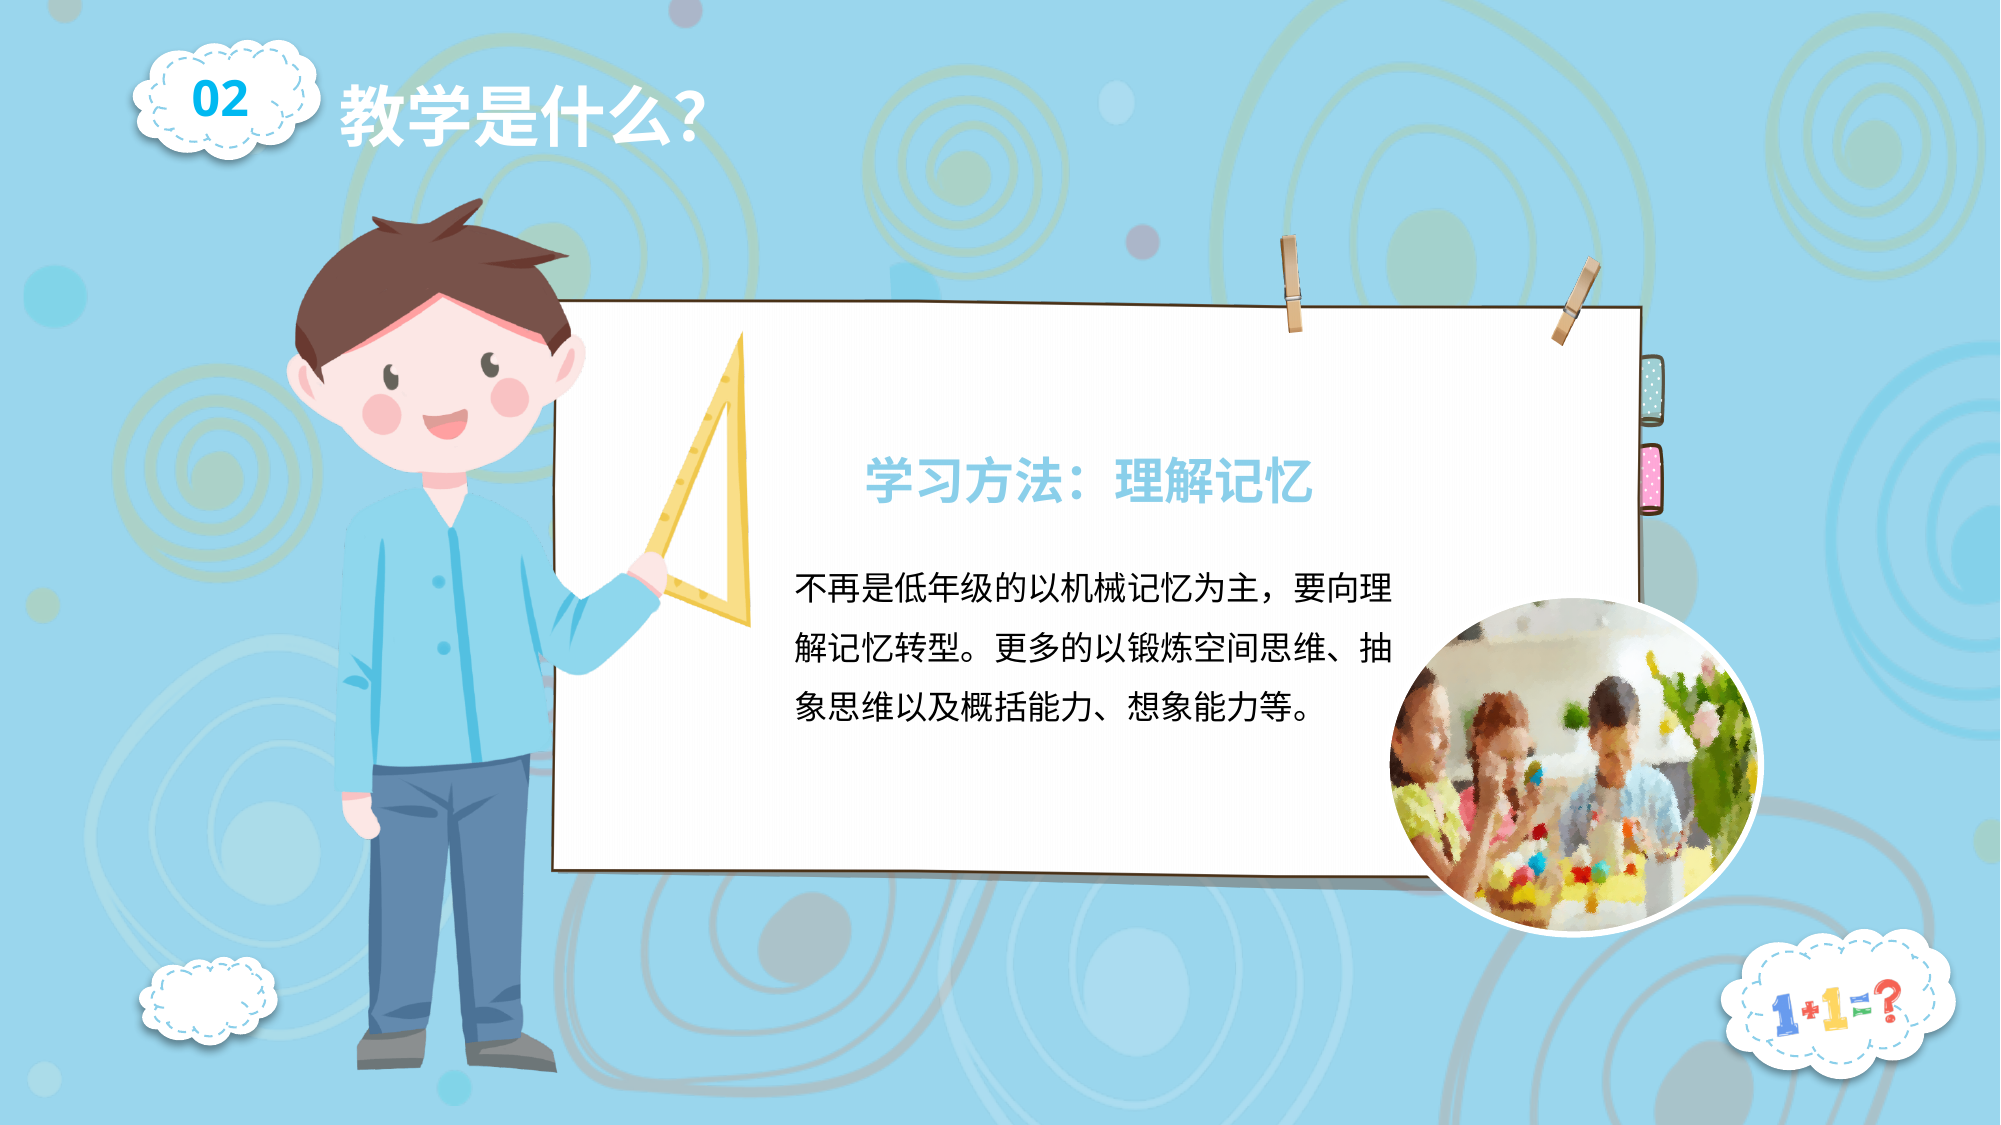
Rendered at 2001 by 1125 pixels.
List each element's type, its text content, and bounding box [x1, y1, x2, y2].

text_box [132, 39, 321, 137]
picture [0, 137, 1761, 1125]
text_box 教学是什么？ [324, 67, 848, 137]
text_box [1721, 928, 1956, 1079]
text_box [139, 956, 278, 1046]
